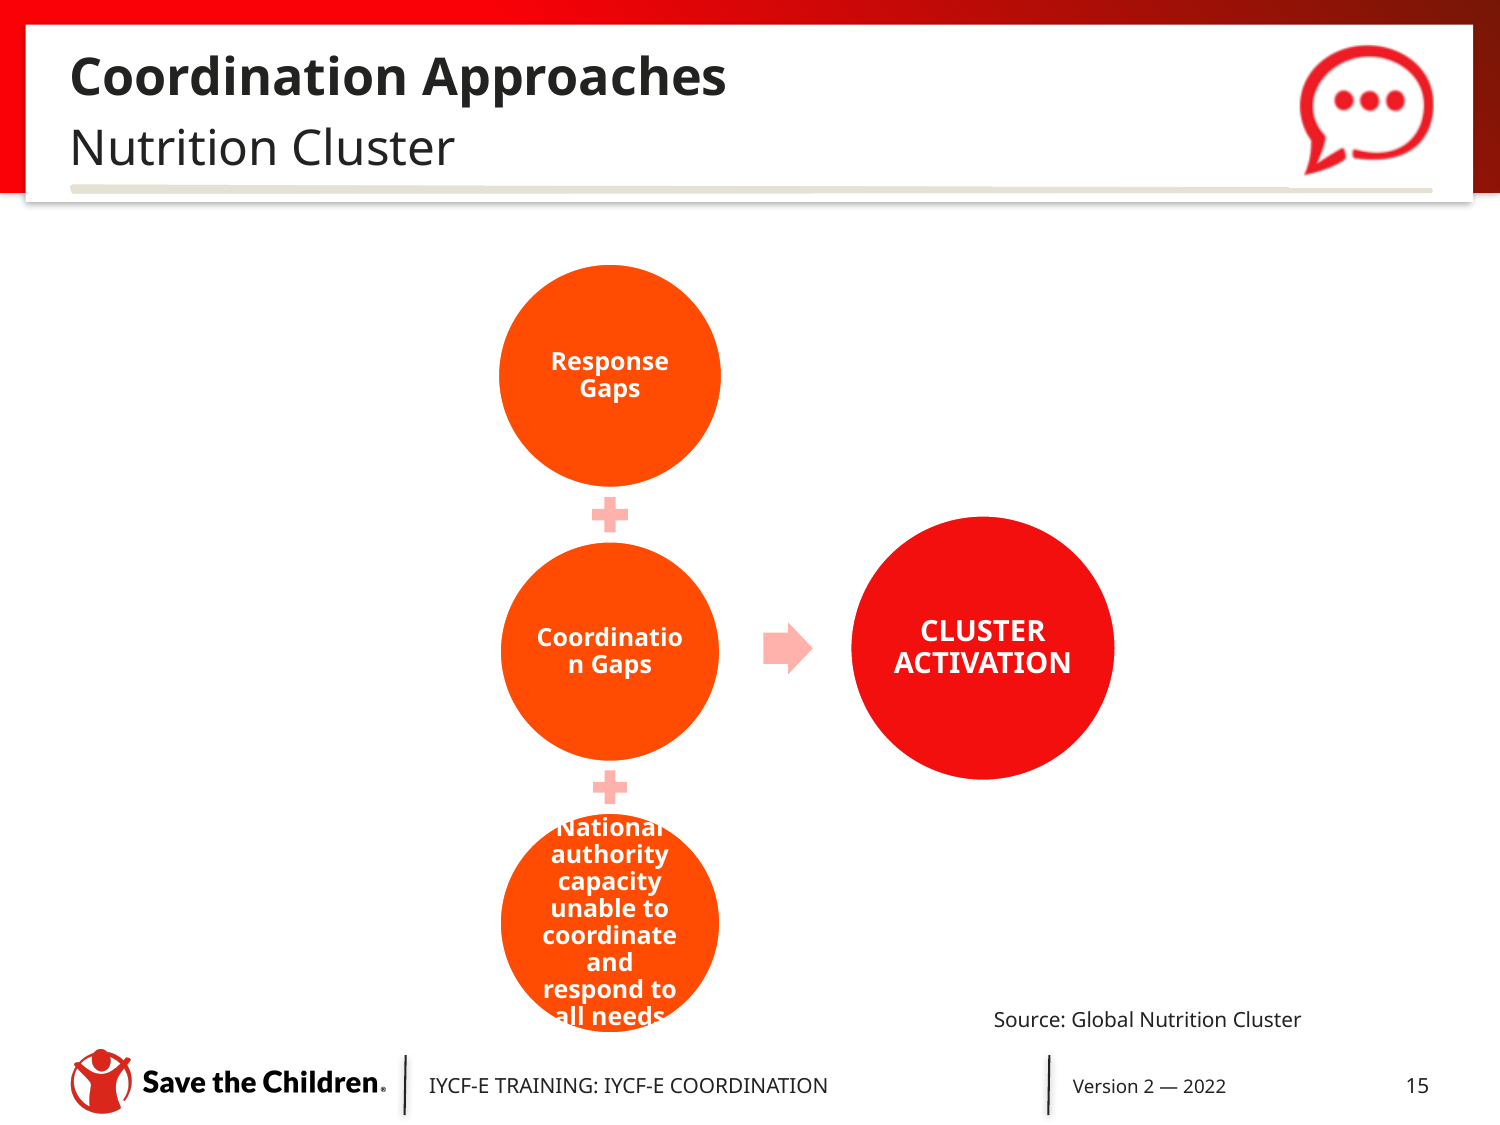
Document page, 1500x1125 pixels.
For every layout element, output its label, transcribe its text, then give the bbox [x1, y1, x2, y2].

title Coordination Approaches [69, 33, 1287, 115]
slide_number 15 [1318, 1056, 1445, 1117]
footer IYCF-E TRAINING: IYCF-E COORDINATION [414, 1056, 1042, 1117]
list Nutrition Cluster [69, 115, 1284, 176]
picture [59, 1037, 400, 1125]
slide_number Version 2 — 2022 [1057, 1056, 1318, 1117]
picture [69, 33, 1445, 194]
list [70, 262, 1429, 1035]
